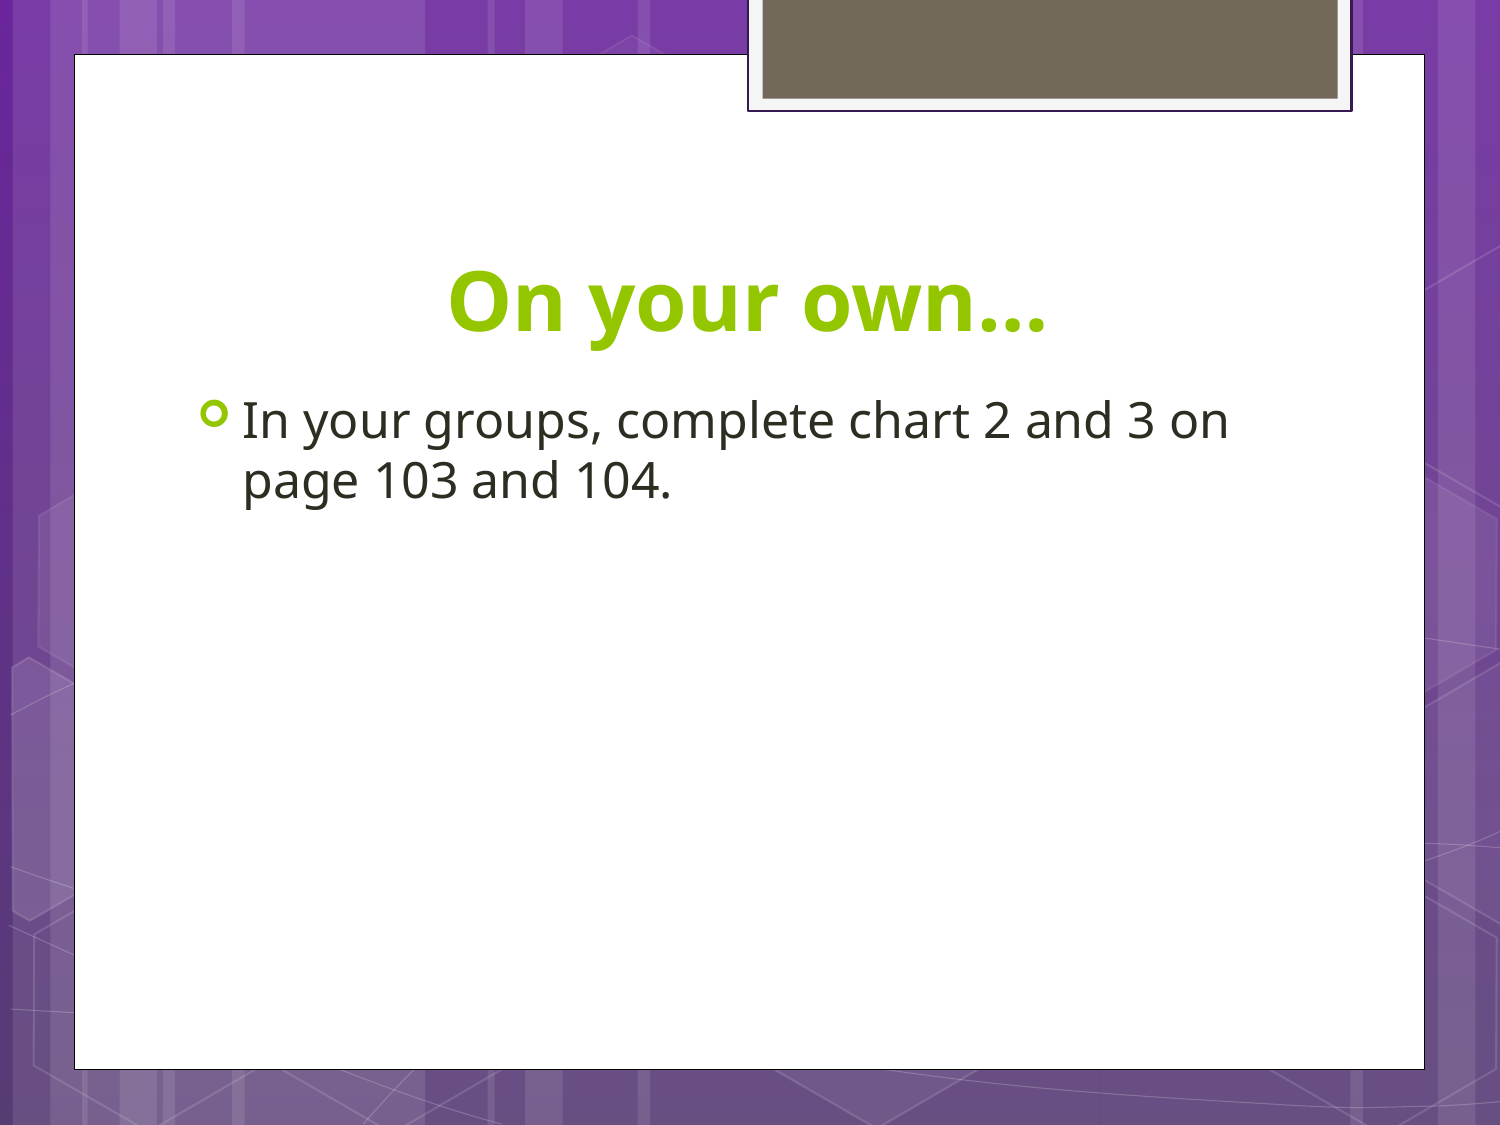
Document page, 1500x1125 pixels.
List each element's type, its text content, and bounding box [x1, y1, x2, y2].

list In your groups, complete chart 2 and 3 on page 103 and 104. [171, 381, 1283, 957]
title On your own… [171, 168, 1324, 357]
